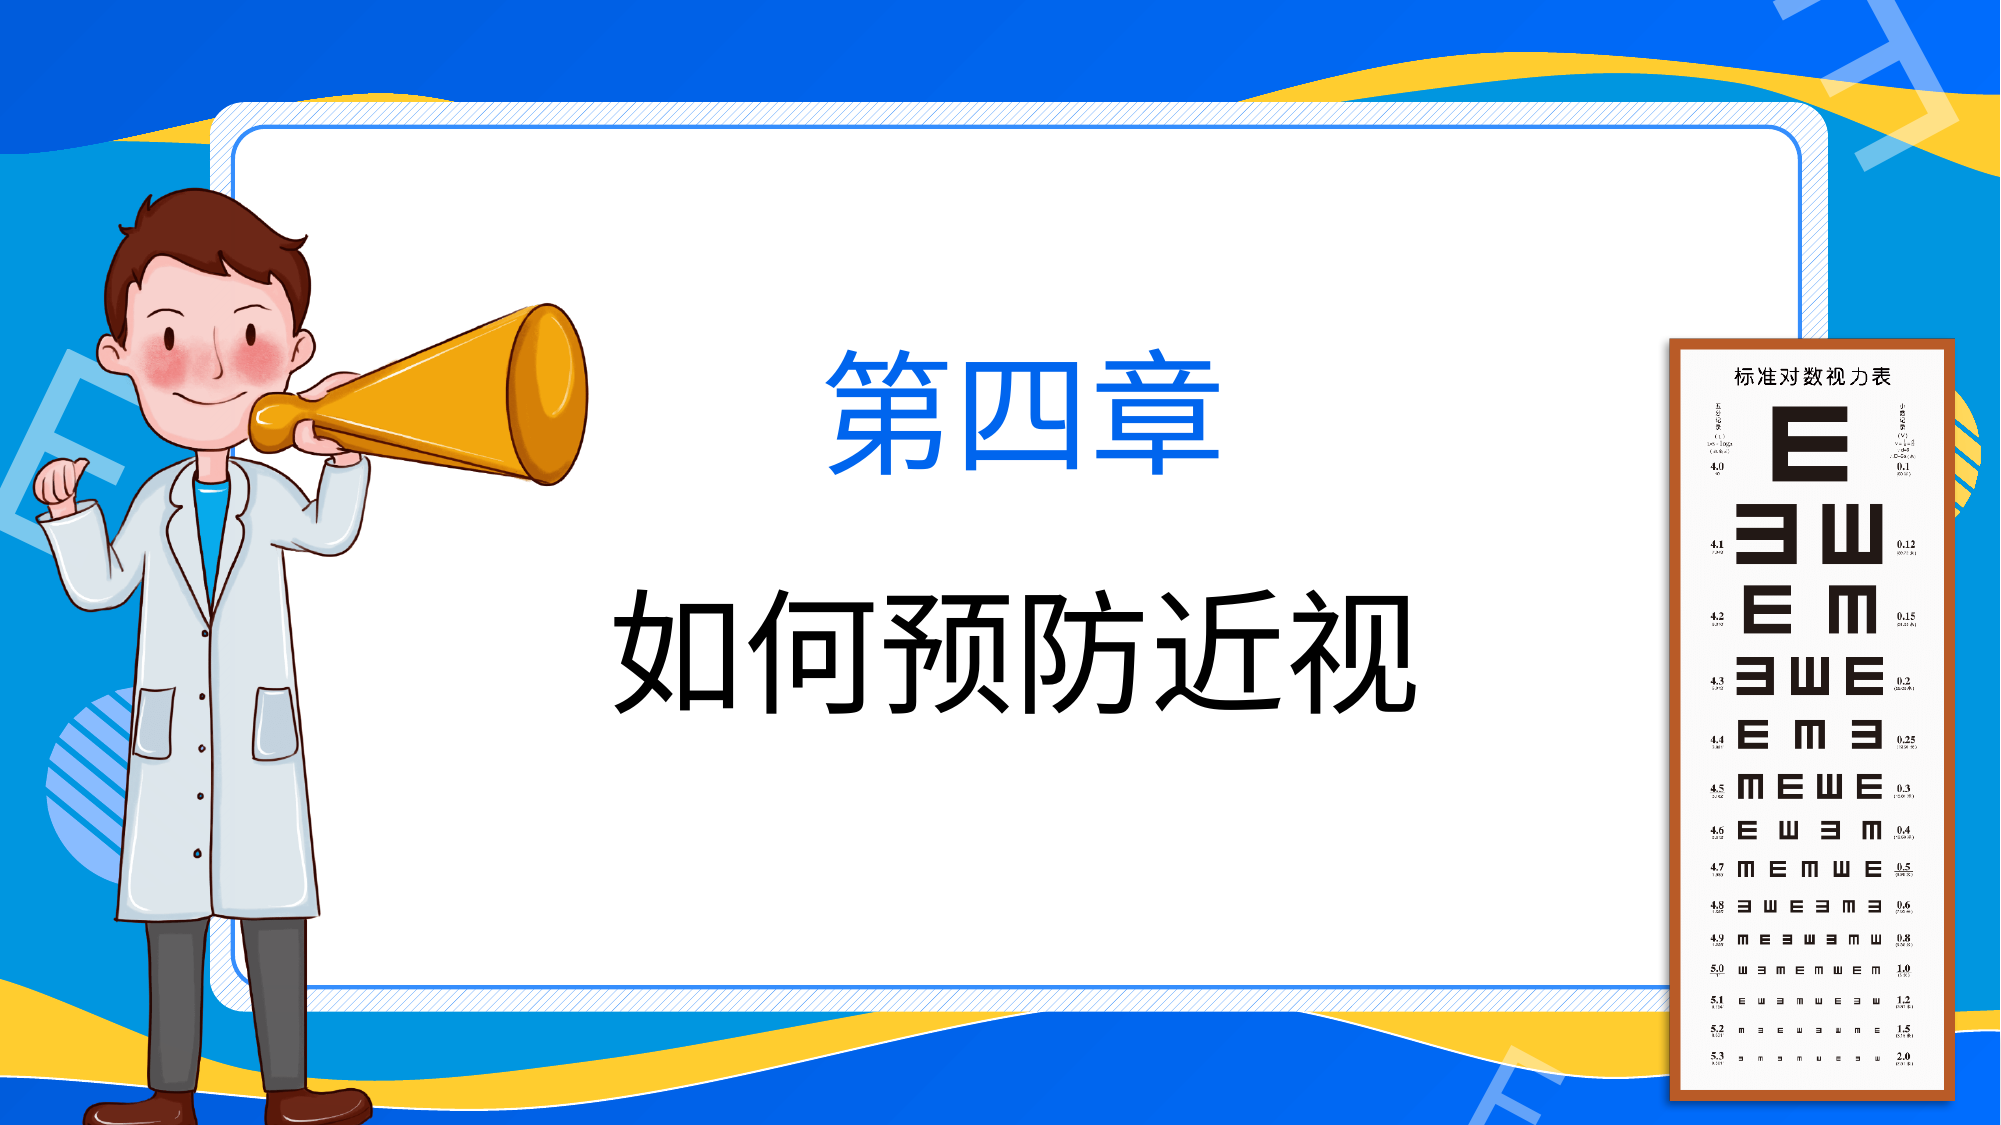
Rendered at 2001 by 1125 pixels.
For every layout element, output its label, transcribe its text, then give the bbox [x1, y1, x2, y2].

picture [1625, 200, 1962, 1125]
text_box 如何预防近视 [627, 538, 1597, 739]
picture [0, 154, 623, 1125]
text_box 第四章 [627, 298, 1542, 499]
